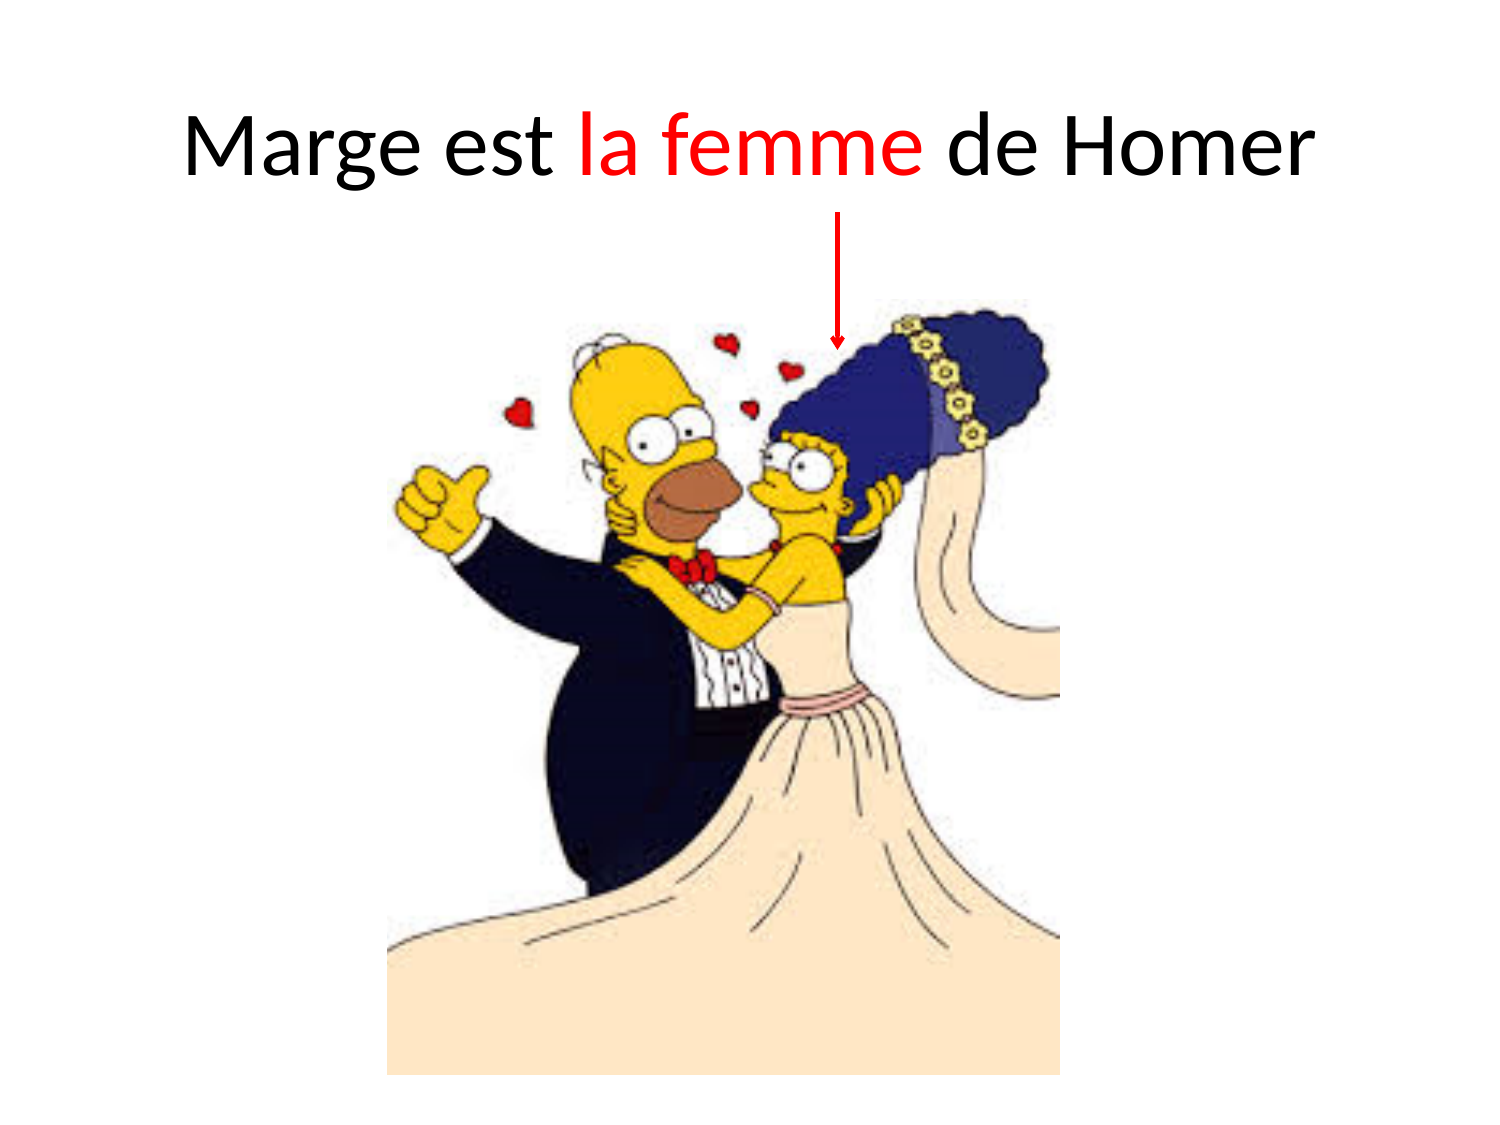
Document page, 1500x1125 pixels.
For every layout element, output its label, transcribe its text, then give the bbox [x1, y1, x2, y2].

title Marge est la femme de Homer [75, 45, 1425, 233]
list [387, 299, 1060, 1075]
